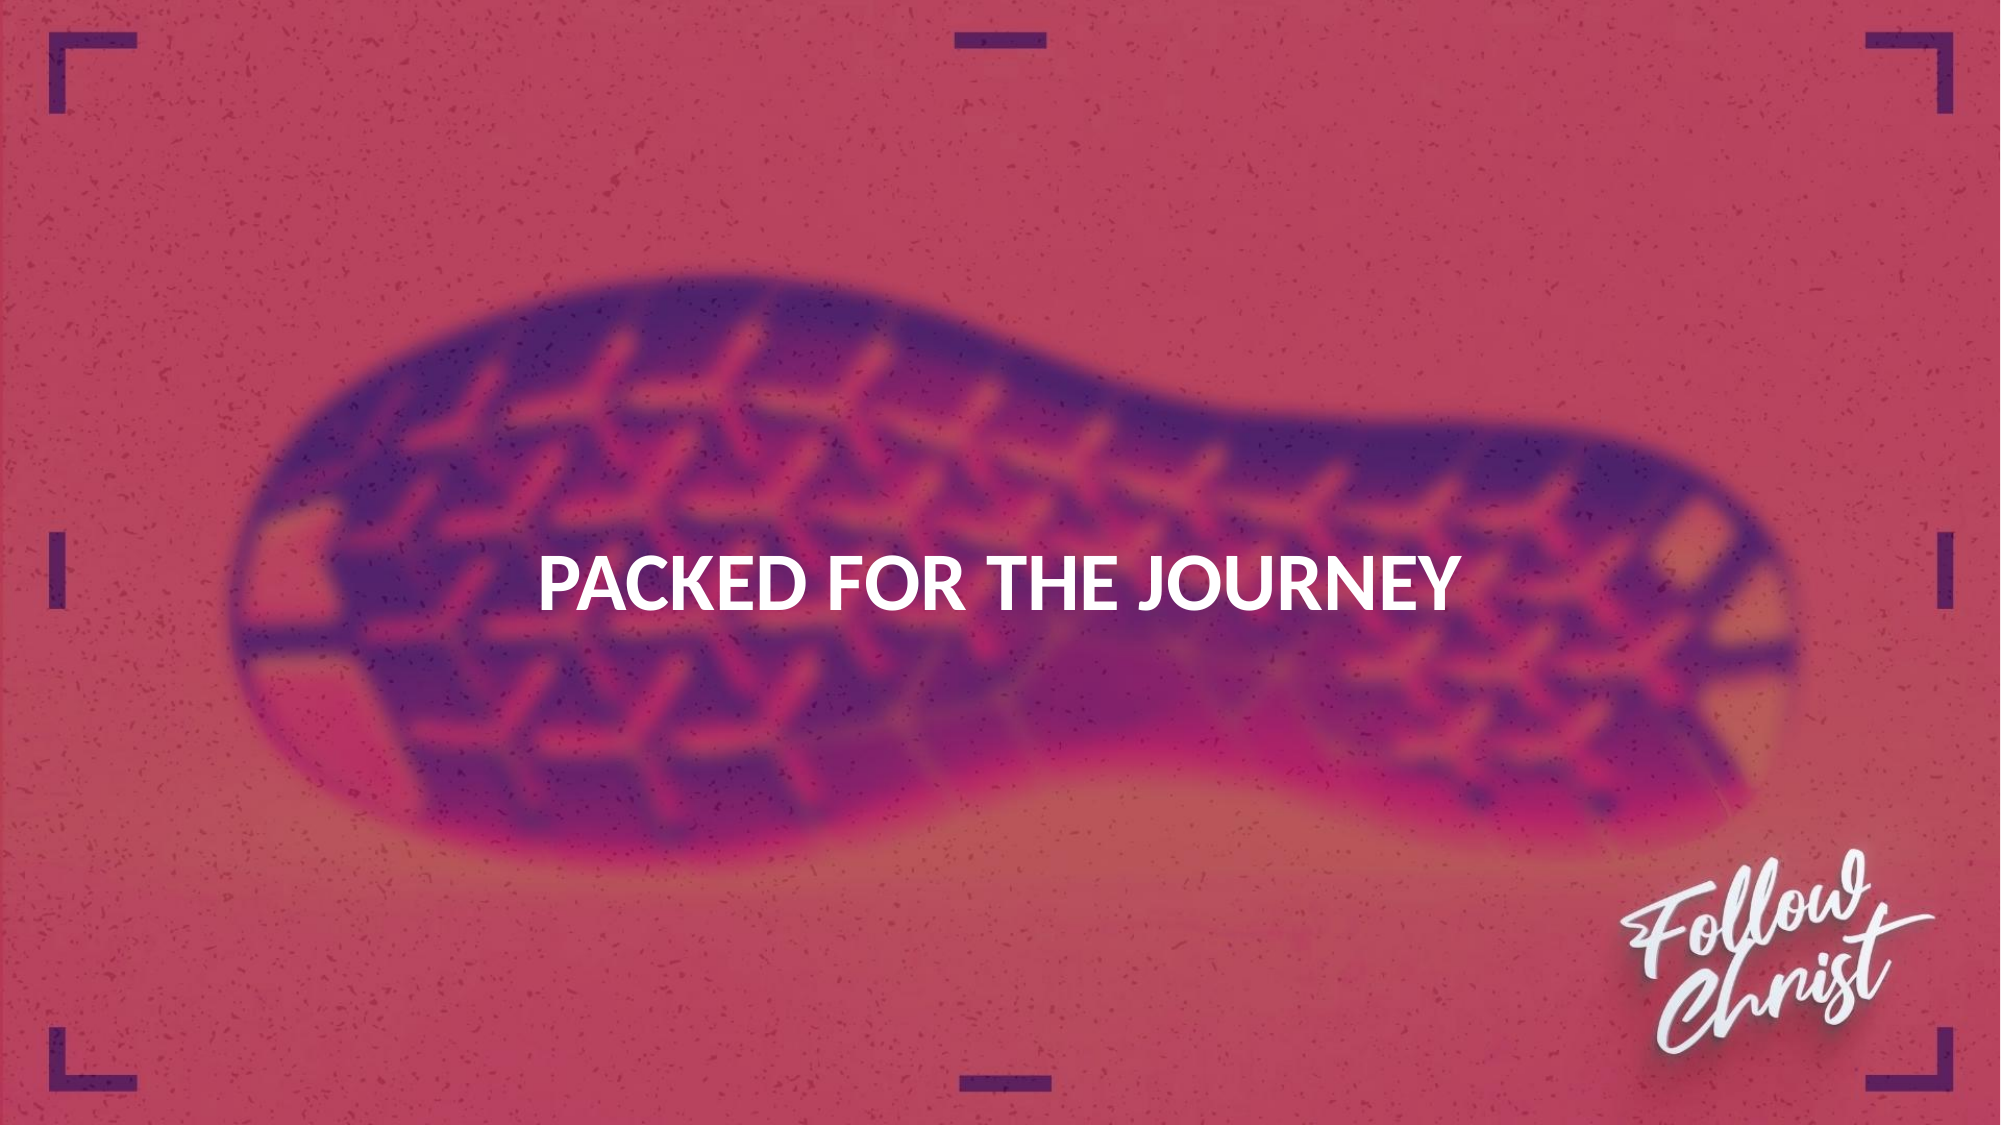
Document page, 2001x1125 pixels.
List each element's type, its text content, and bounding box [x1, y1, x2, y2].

list PACKED FOR THE JOURNEY [137, 299, 1863, 1014]
picture [0, 0, 2001, 1125]
